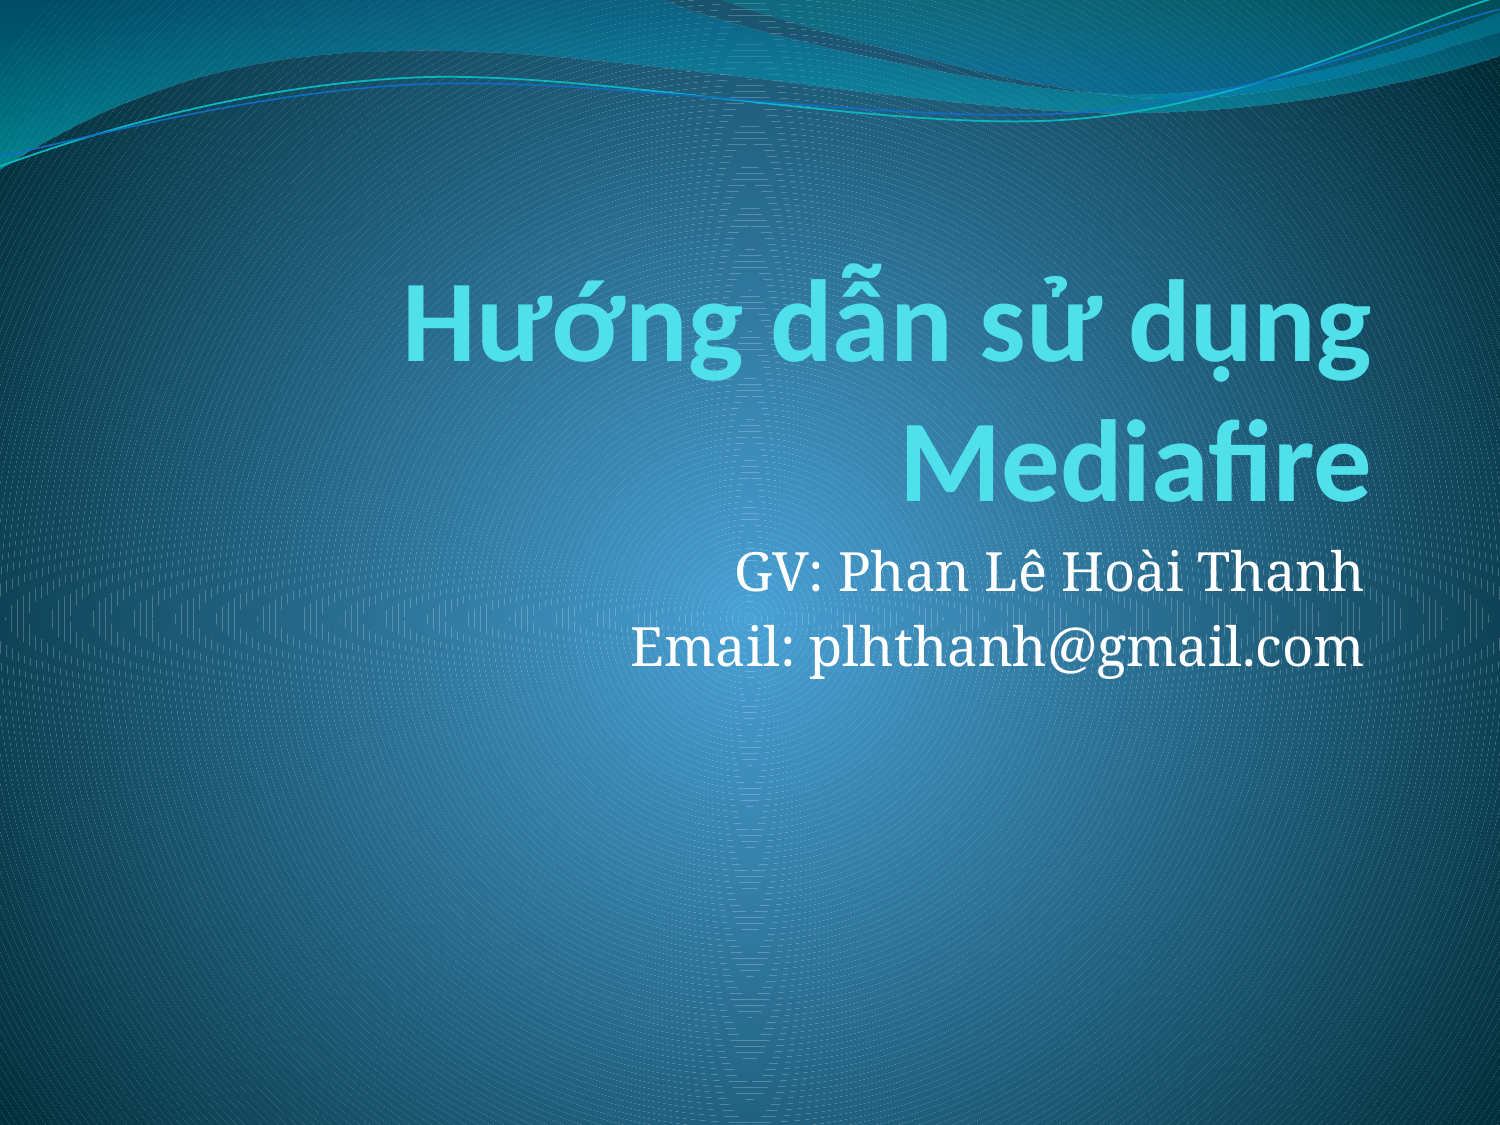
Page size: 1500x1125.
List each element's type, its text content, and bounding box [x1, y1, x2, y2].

title Hướng dẫn sử dụng Mediafire [87, 224, 1376, 525]
subtitle GV: Phan Lê Hoài Thanh Email: plhthanh@gmail.com [87, 529, 1376, 818]
